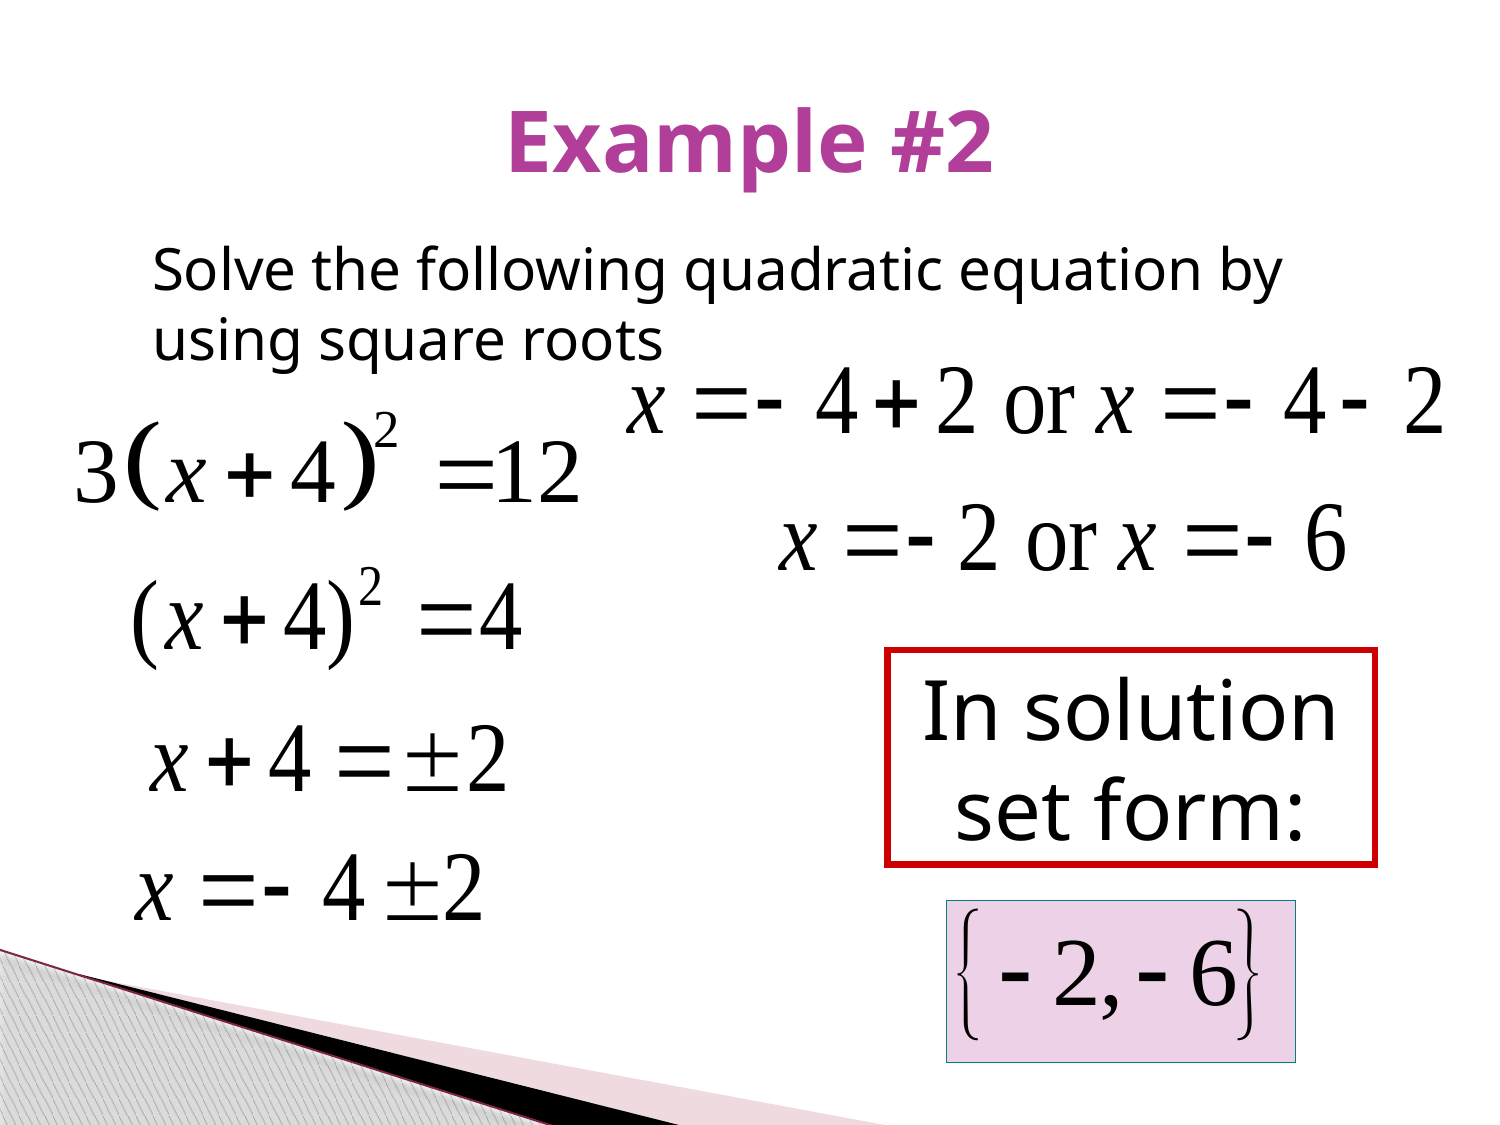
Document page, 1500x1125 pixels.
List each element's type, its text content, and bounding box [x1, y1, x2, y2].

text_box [761, 478, 1363, 613]
title Example #2 [75, 45, 1425, 233]
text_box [945, 899, 1296, 1063]
text_box In solution set form: [887, 649, 1375, 865]
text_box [117, 828, 502, 963]
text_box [132, 699, 524, 834]
text_box Solve the following quadratic equation by using square roots [137, 224, 1325, 380]
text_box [118, 568, 538, 692]
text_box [610, 341, 1464, 475]
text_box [62, 387, 596, 557]
